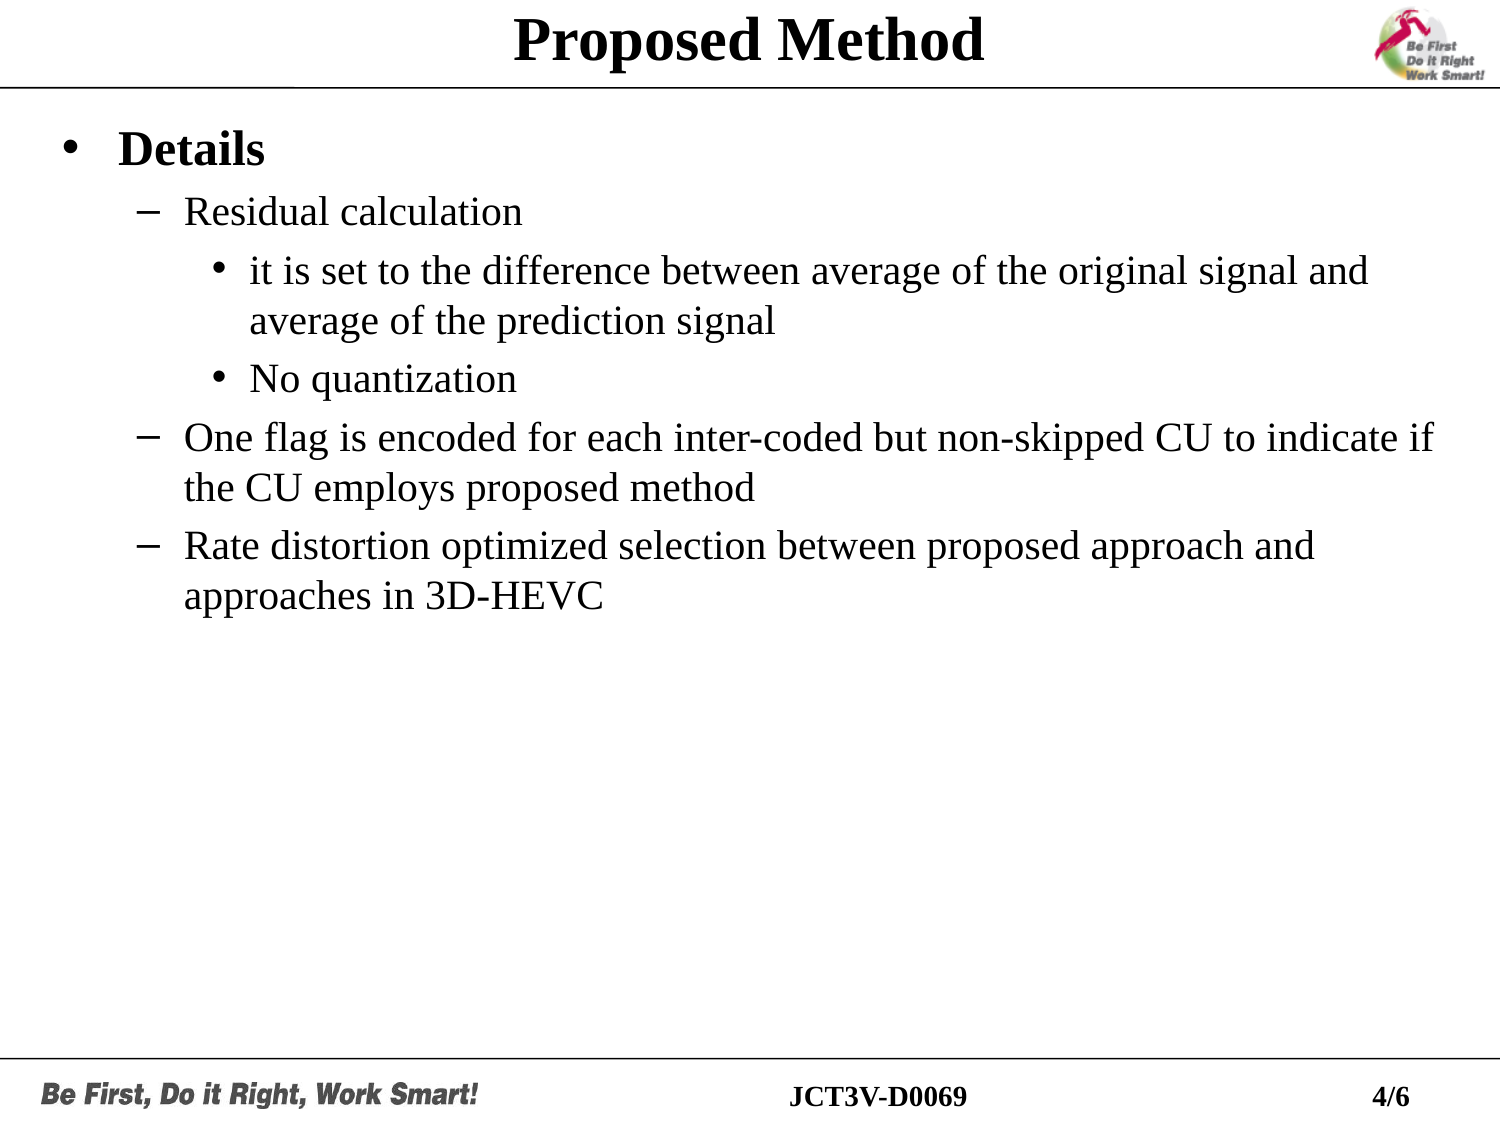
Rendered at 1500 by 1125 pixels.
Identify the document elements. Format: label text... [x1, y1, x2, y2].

picture [41, 1082, 478, 1109]
picture [1426, 5, 1489, 83]
text_box JCT3V-D0069 [632, 1065, 983, 1125]
slide_number 4/6 [1074, 1065, 1425, 1125]
title Proposed Method [74, 1, 1426, 108]
list Details Residual calculation it is set to the difference between average of the original signal and average of the prediction signal No quantization One flag is encoded for each inter-coded but non-skipped CU to indicate if the CU employs proposed method Rate distortion optimized selection between proposed approach and approaches in 3D-HEVC [46, 108, 1454, 1032]
